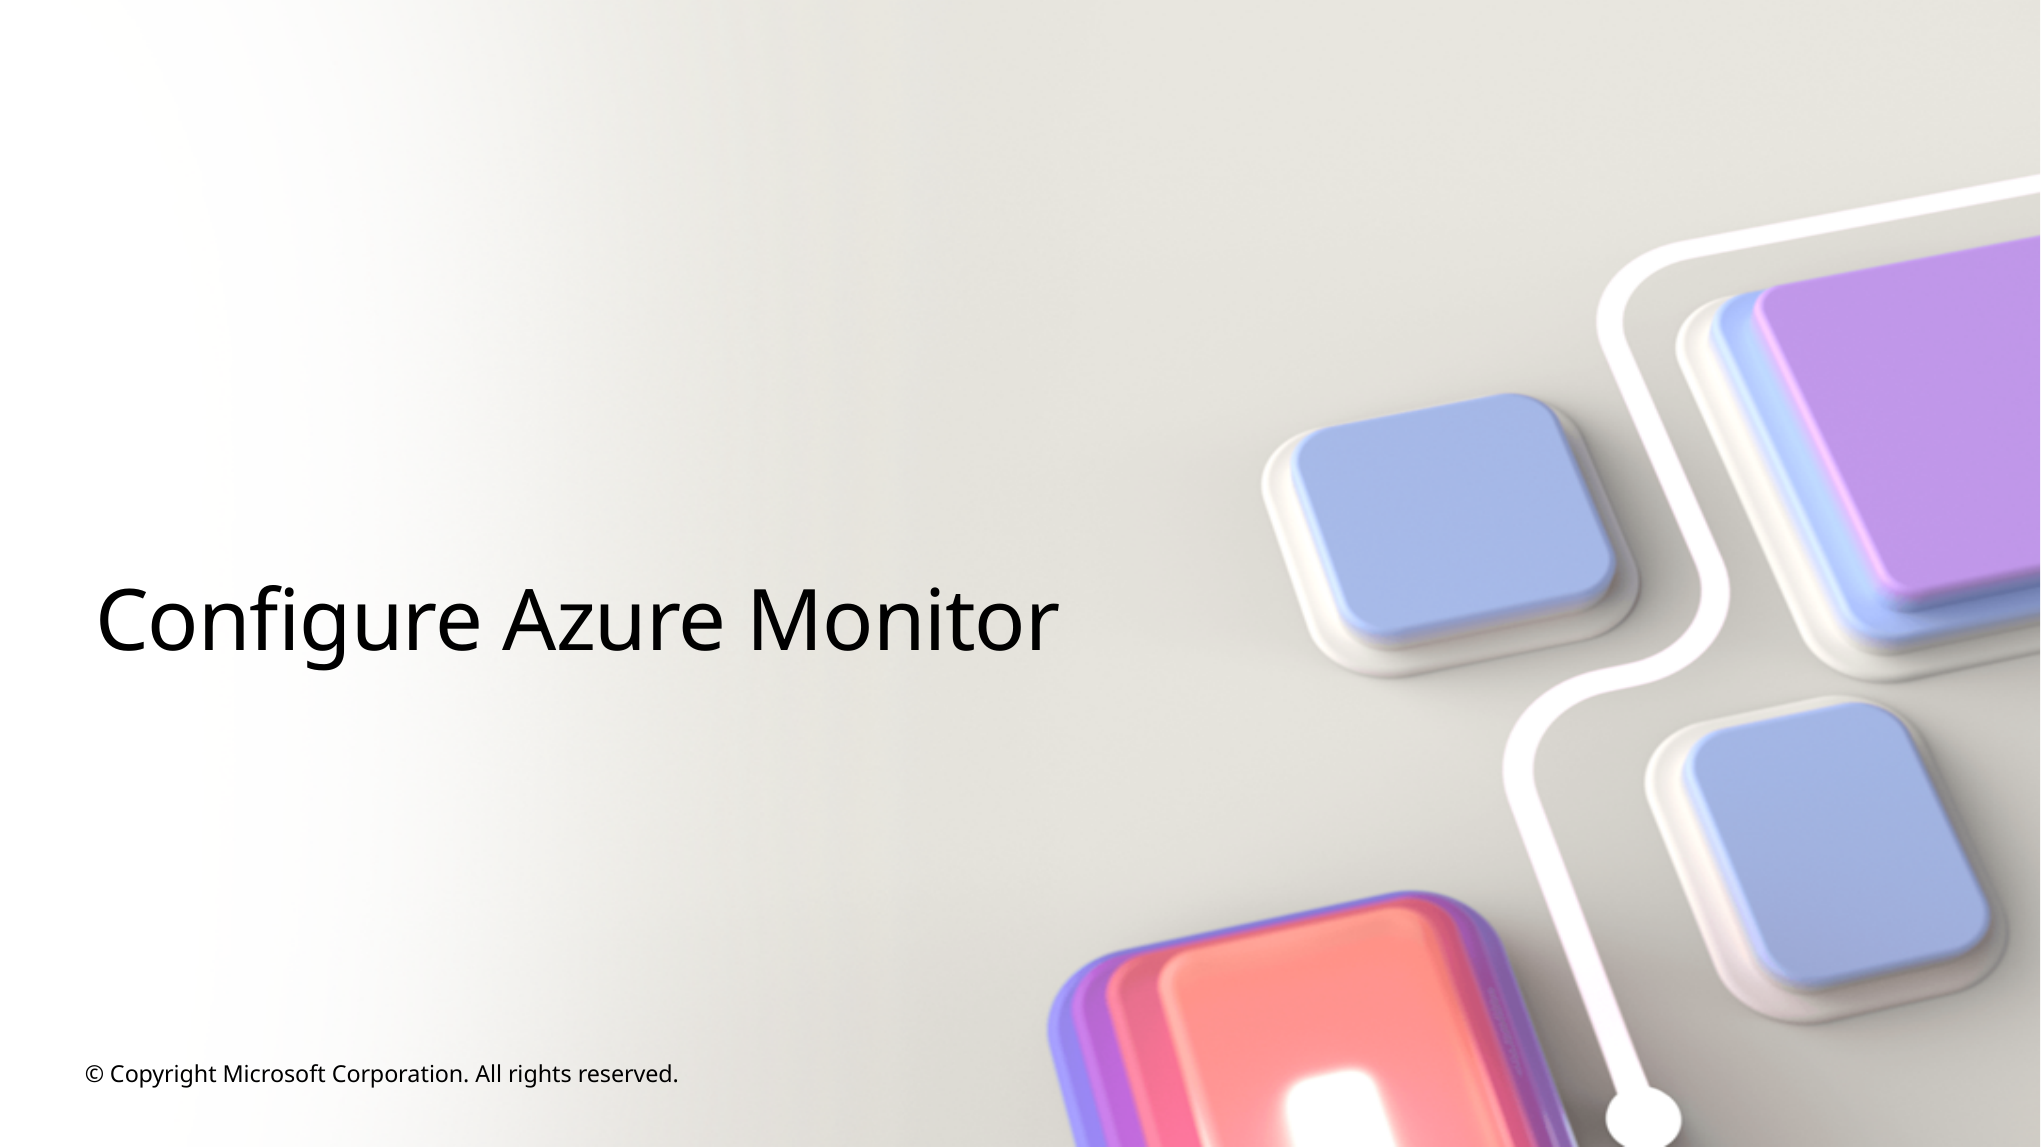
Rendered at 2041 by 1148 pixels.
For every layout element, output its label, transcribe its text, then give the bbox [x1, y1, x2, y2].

title Configure Azure Monitor [95, 576, 1158, 670]
picture [70, 0, 2041, 1147]
